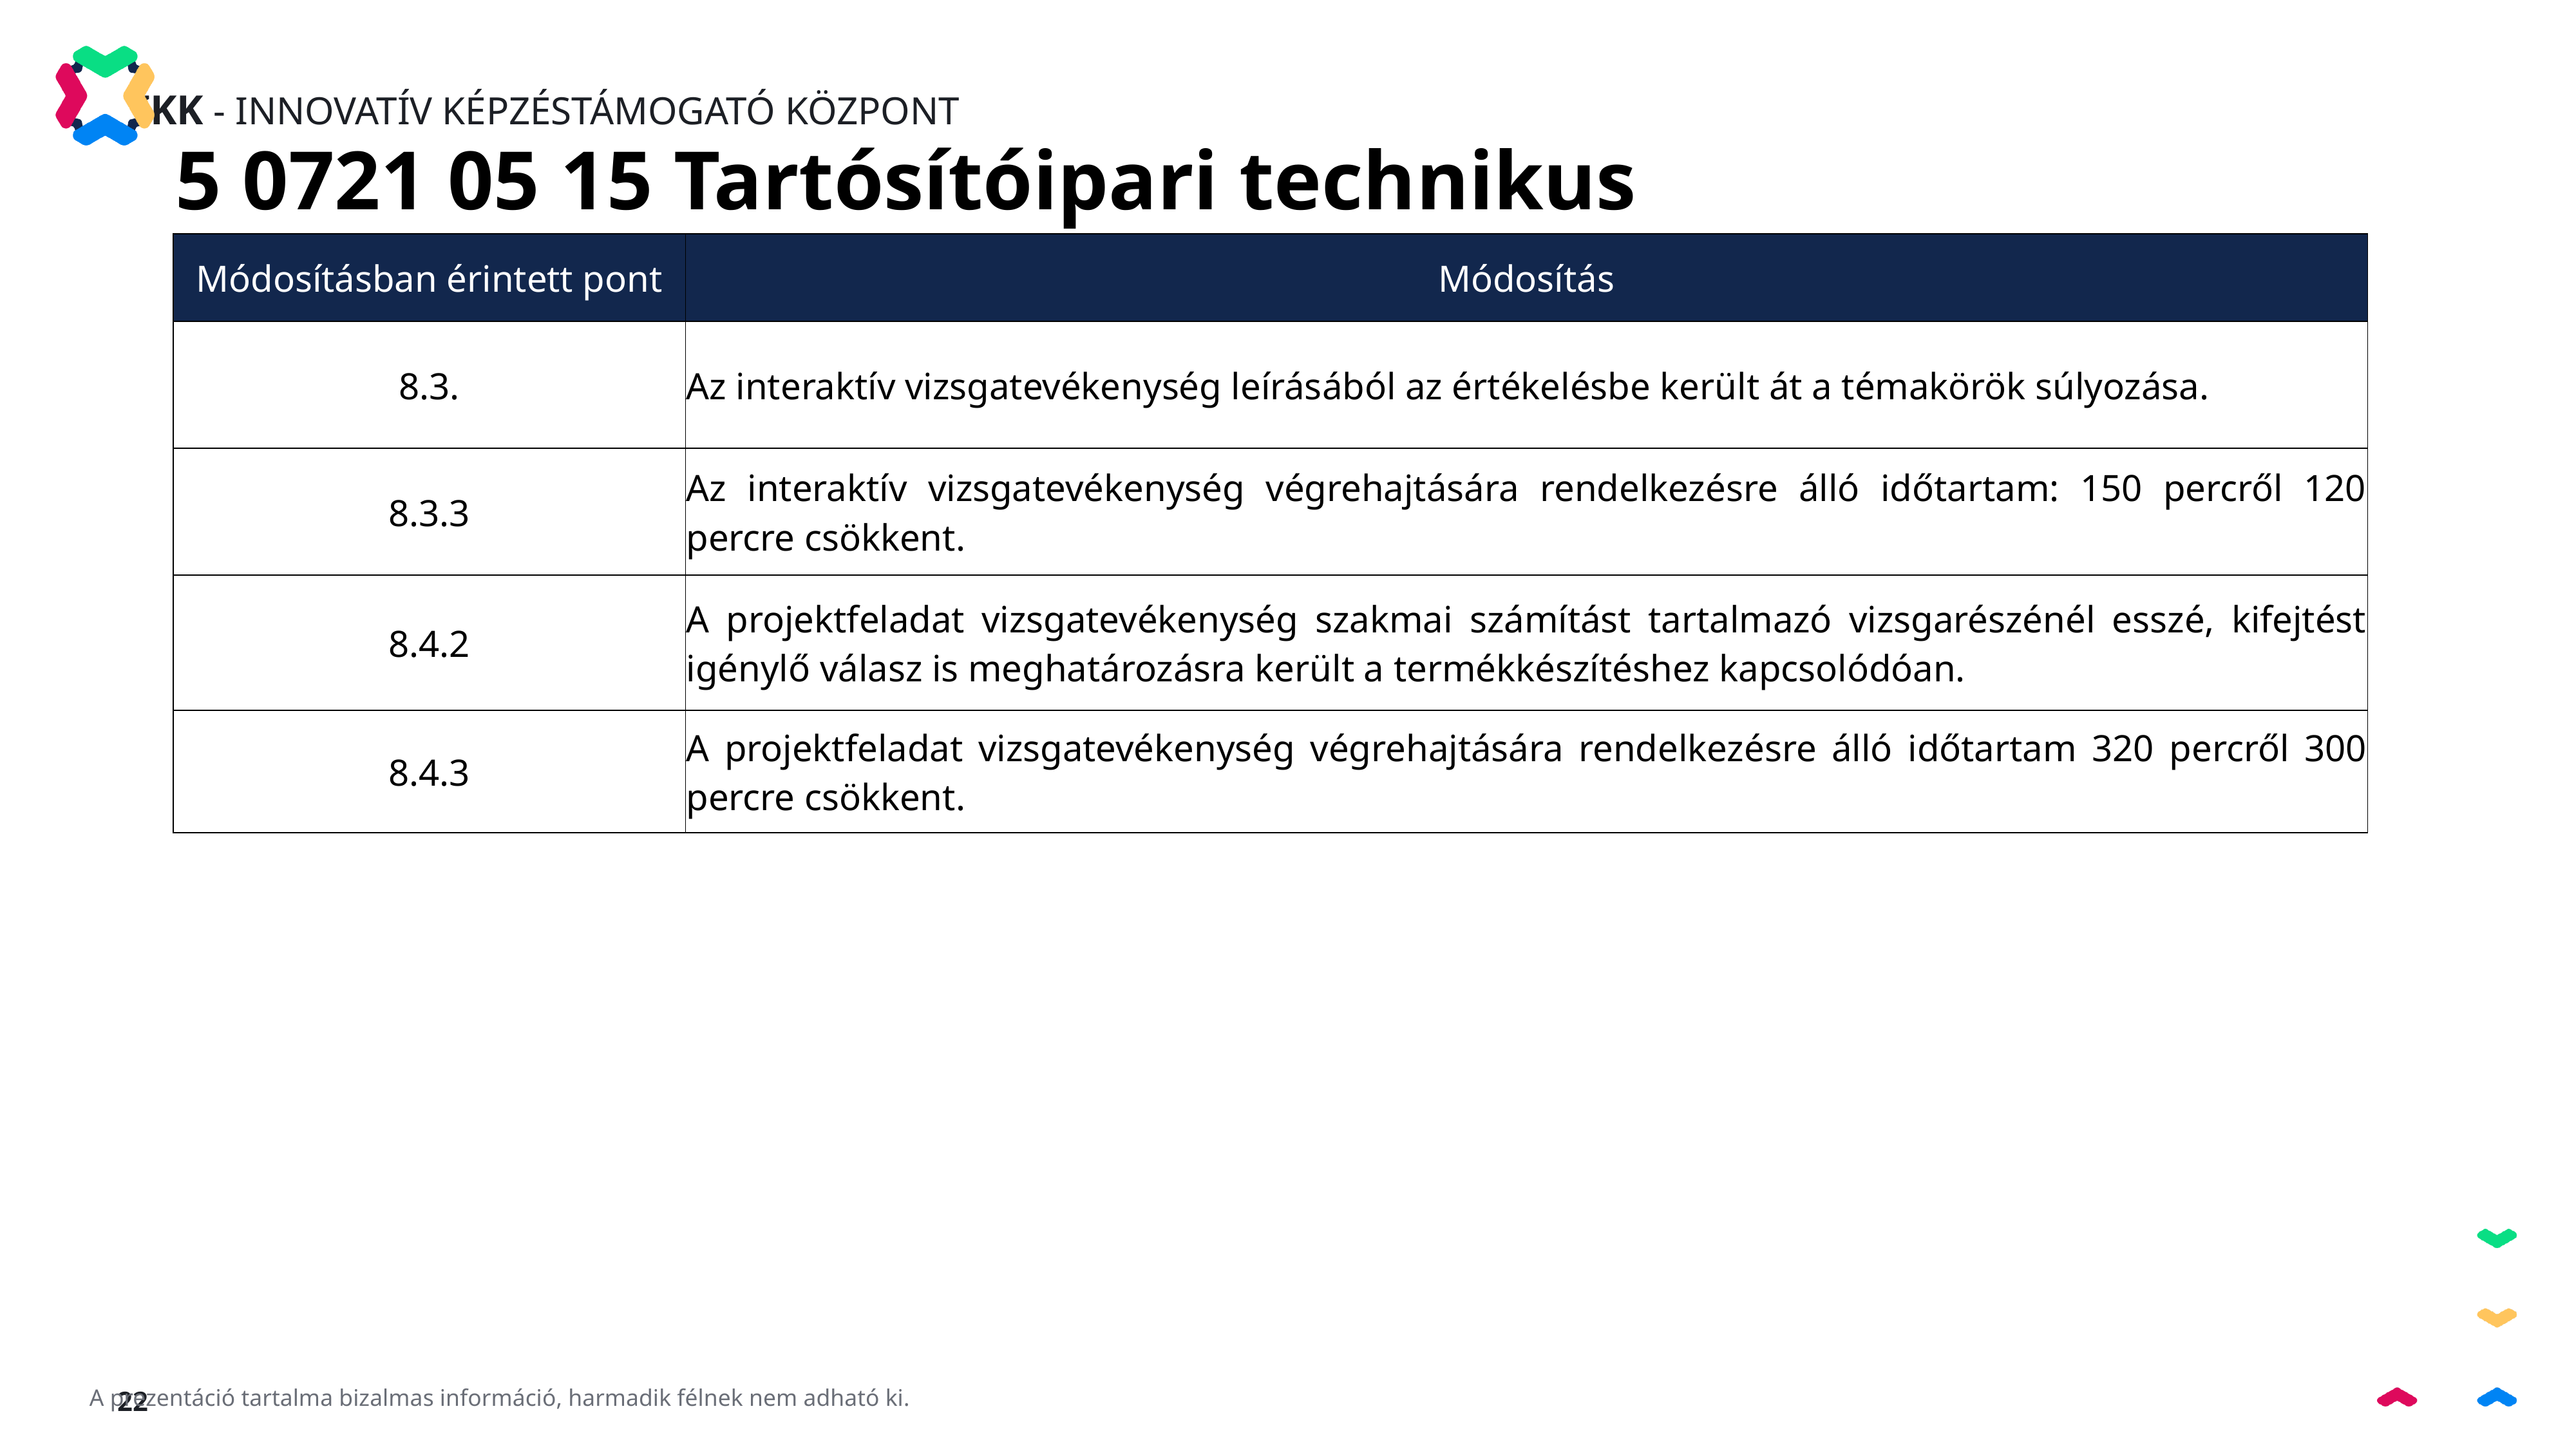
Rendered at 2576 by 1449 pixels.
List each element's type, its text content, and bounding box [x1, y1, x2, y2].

table_header Módosításban érintett pont [174, 234, 685, 321]
table_cell 8.3.3 [174, 449, 685, 574]
table_cell 8.4.2 [174, 576, 685, 710]
table_cell Az interaktív vizsgatevékenység végrehajtására rendelkezésre álló időtartam: 150 percről 120 percre csökkent. [686, 449, 2367, 574]
list 5 0721 05 15 Tartósítóipari technikus [175, 129, 2271, 233]
table_cell A projektfeladat vizsgatevékenység szakmai számítást tartalmazó vizsgarészénél esszé, kifejtést igénylő válasz is meghatározásra került a termékkészítéshez kapcsolódóan. [686, 576, 2367, 710]
picture [2377, 1229, 2517, 1406]
table_header Módosítás [686, 234, 2367, 321]
table_cell Az interaktív vizsgatevékenység leírásából az értékelésbe került át a témakörök súlyozása. [686, 322, 2367, 448]
table_cell 8.3. [174, 322, 685, 448]
picture [55, 46, 155, 146]
table_cell A projektfeladat vizsgatevékenység végrehajtására rendelkezésre álló időtartam 320 percről 300 percre csökkent. [686, 711, 2367, 832]
table_cell 8.4.3 [174, 711, 685, 832]
